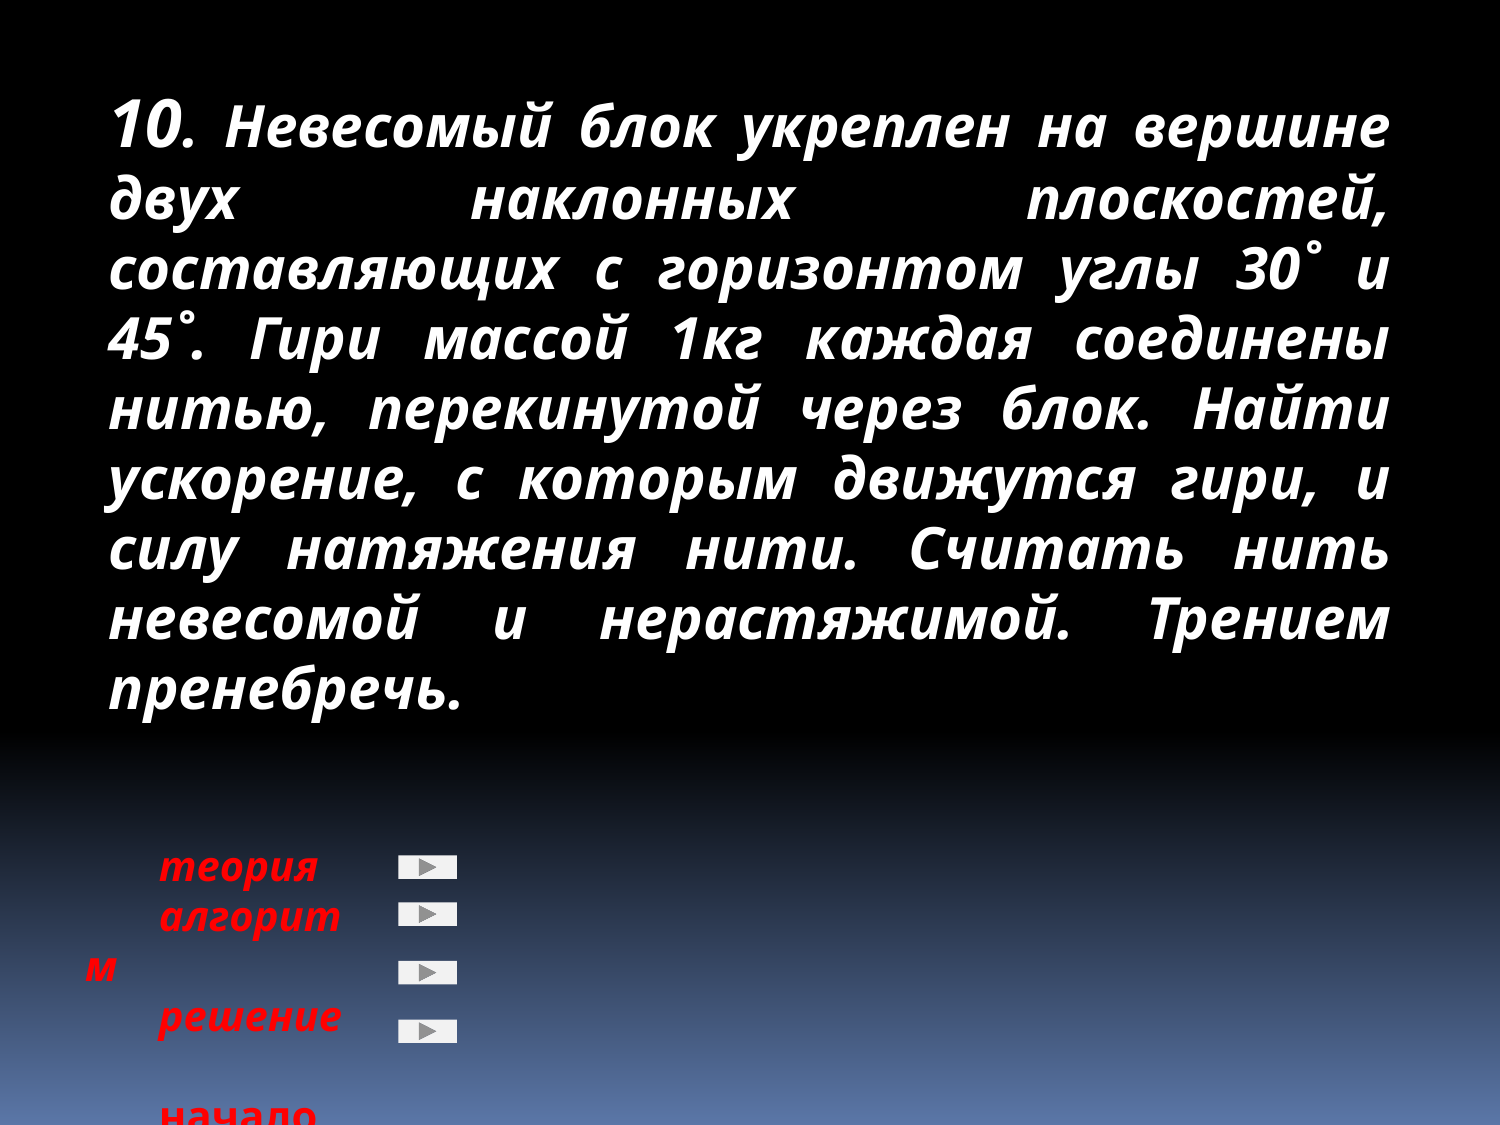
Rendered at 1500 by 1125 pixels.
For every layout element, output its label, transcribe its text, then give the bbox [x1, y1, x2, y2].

text_box 10. Невесомый блок укреплен на вершине двух наклонных плоскостей, составляющих с горизонтом углы 30˚ и 45˚. Гири массой 1кг каждая соединены нитью, перекинутой через блок. Найти ускорение, с которым движутся гири, и силу натяжения нити. Считать нить невесомой и нерастяжимой. Трением пренебречь. [93, 73, 1407, 729]
text_box [397, 959, 459, 986]
text_box теория алгоритм решение начало [70, 831, 364, 1125]
text_box [397, 854, 459, 880]
text_box [397, 901, 459, 927]
text_box [397, 1018, 459, 1045]
